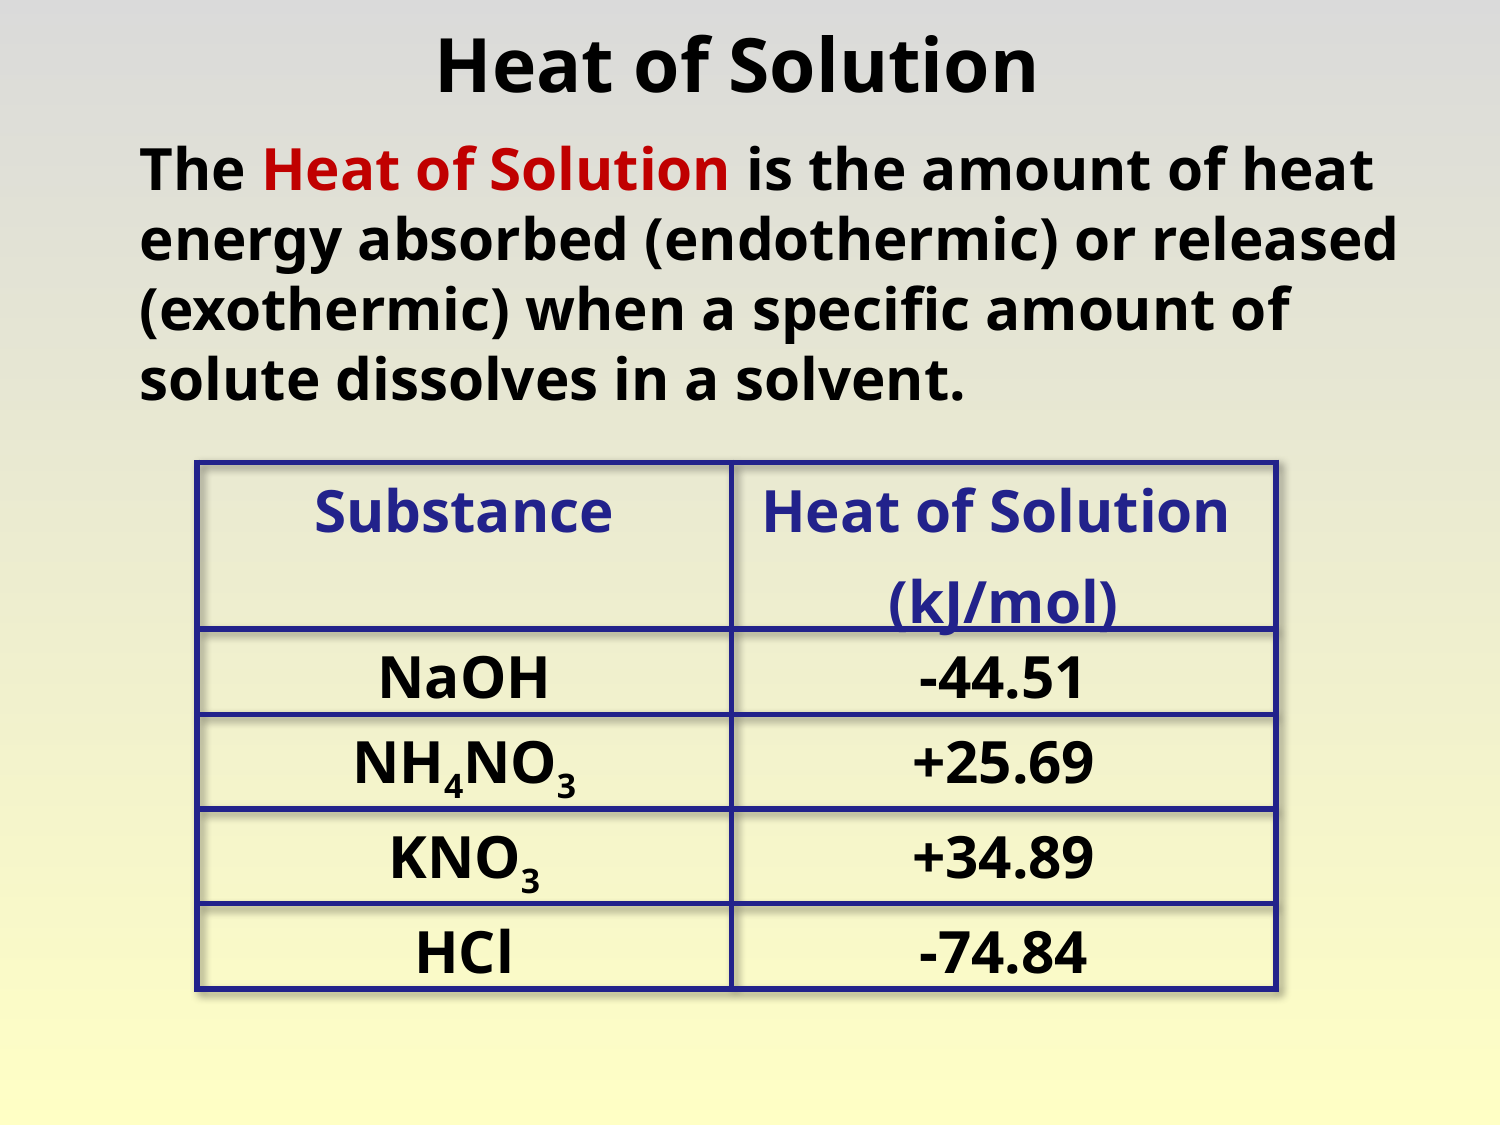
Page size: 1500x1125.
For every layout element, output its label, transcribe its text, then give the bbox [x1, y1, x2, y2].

table_cell +25.69 [734, 717, 1273, 806]
table_cell NaOH [200, 632, 729, 712]
table_cell NH4NO3 [200, 717, 729, 806]
table_cell -74.84 [734, 906, 1273, 986]
table_cell KNO3 [200, 812, 729, 901]
table_header Substance [200, 465, 729, 626]
text_box The Heat of Solution is the amount of heat energy absorbed (endothermic) or released (exothermic) when a specific amount of solute dissolves in a solvent. [125, 124, 1438, 420]
table_header Heat of Solution (kJ/mol) [734, 465, 1273, 626]
title Heat of Solution [324, 0, 1151, 124]
table_cell -44.51 [734, 632, 1273, 712]
table_cell +34.89 [734, 812, 1273, 901]
table_cell HCl [200, 906, 729, 986]
